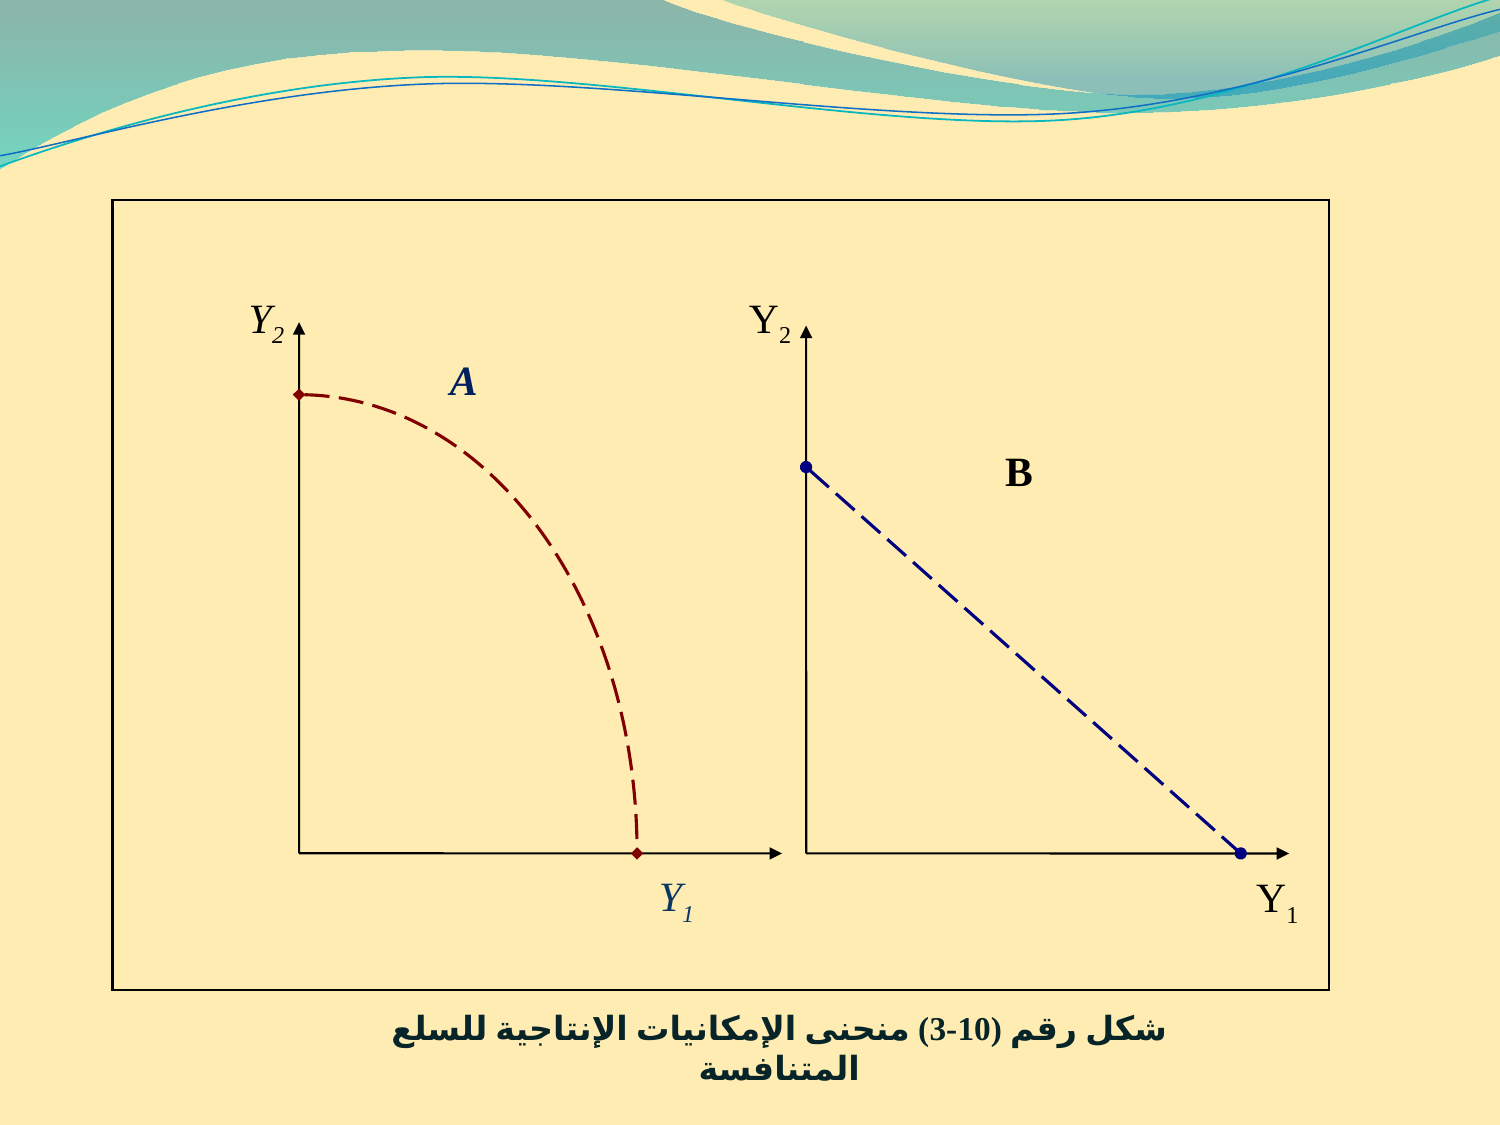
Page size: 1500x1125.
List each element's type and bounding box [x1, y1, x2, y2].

text_box [112, 199, 1330, 1051]
